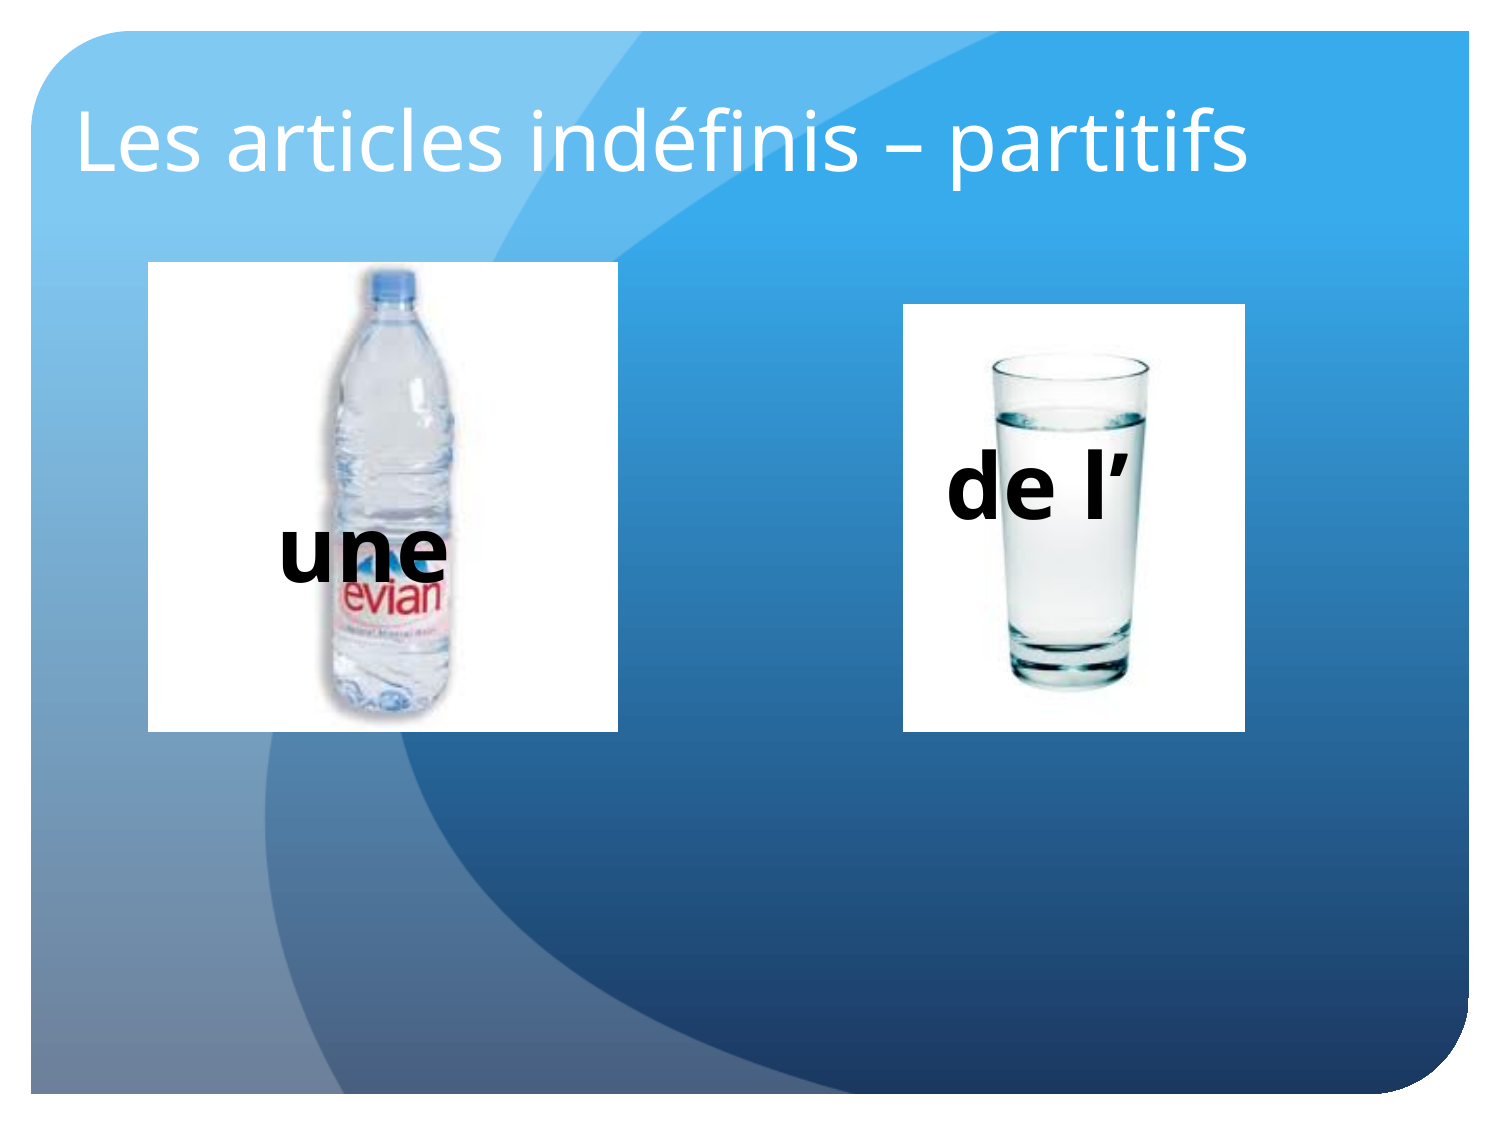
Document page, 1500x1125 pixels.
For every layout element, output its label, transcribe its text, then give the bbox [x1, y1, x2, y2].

picture [25, 30, 1474, 1095]
title Les articles indéfinis – partitifs [58, 79, 1402, 197]
